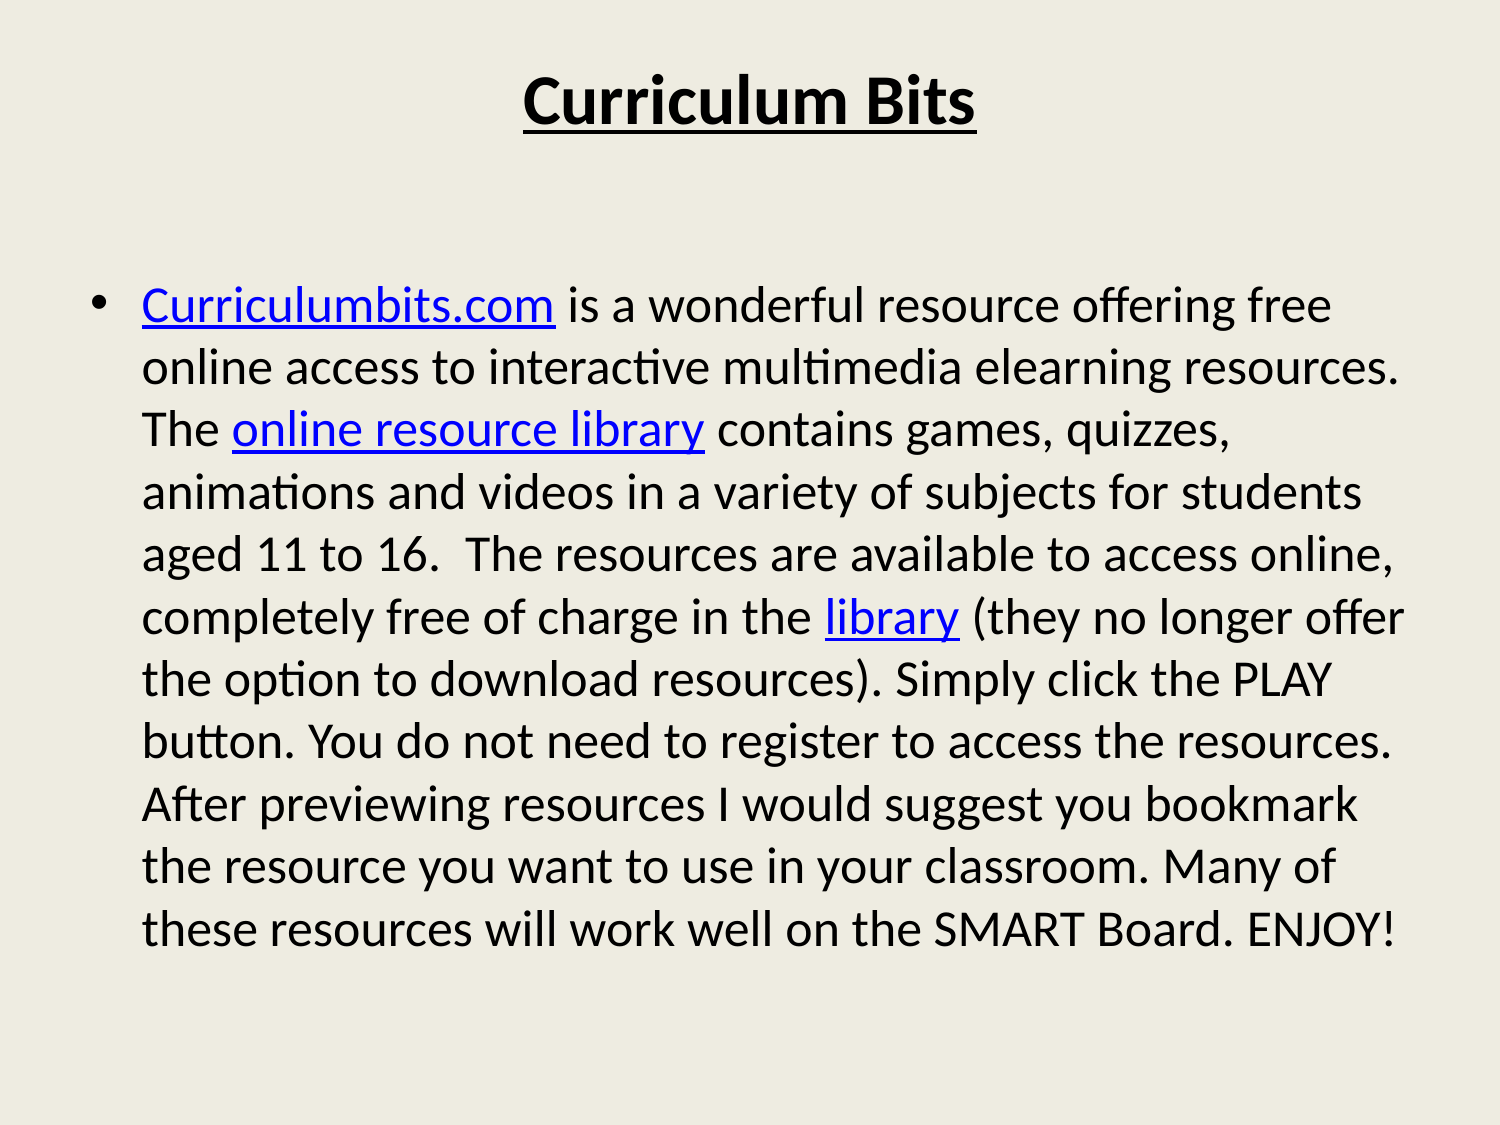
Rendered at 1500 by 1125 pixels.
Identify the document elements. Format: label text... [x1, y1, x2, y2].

title Curriculum Bits [75, 45, 1425, 233]
list Curriculumbits.com is a wonderful resource offering free online access to interactive multimedia elearning resources. The online resource library contains games, quizzes, animations and videos in a variety of subjects for students aged 11 to 16. The resources are available to access online, completely free of charge in the library (they no longer offer the option to download resources). Simply click the PLAY button. You do not need to register to access the resources. After previewing resources I would suggest you bookmark the resource you want to use in your classroom. Many of these resources will work well on the SMART Board. ENJOY! [75, 262, 1425, 1005]
